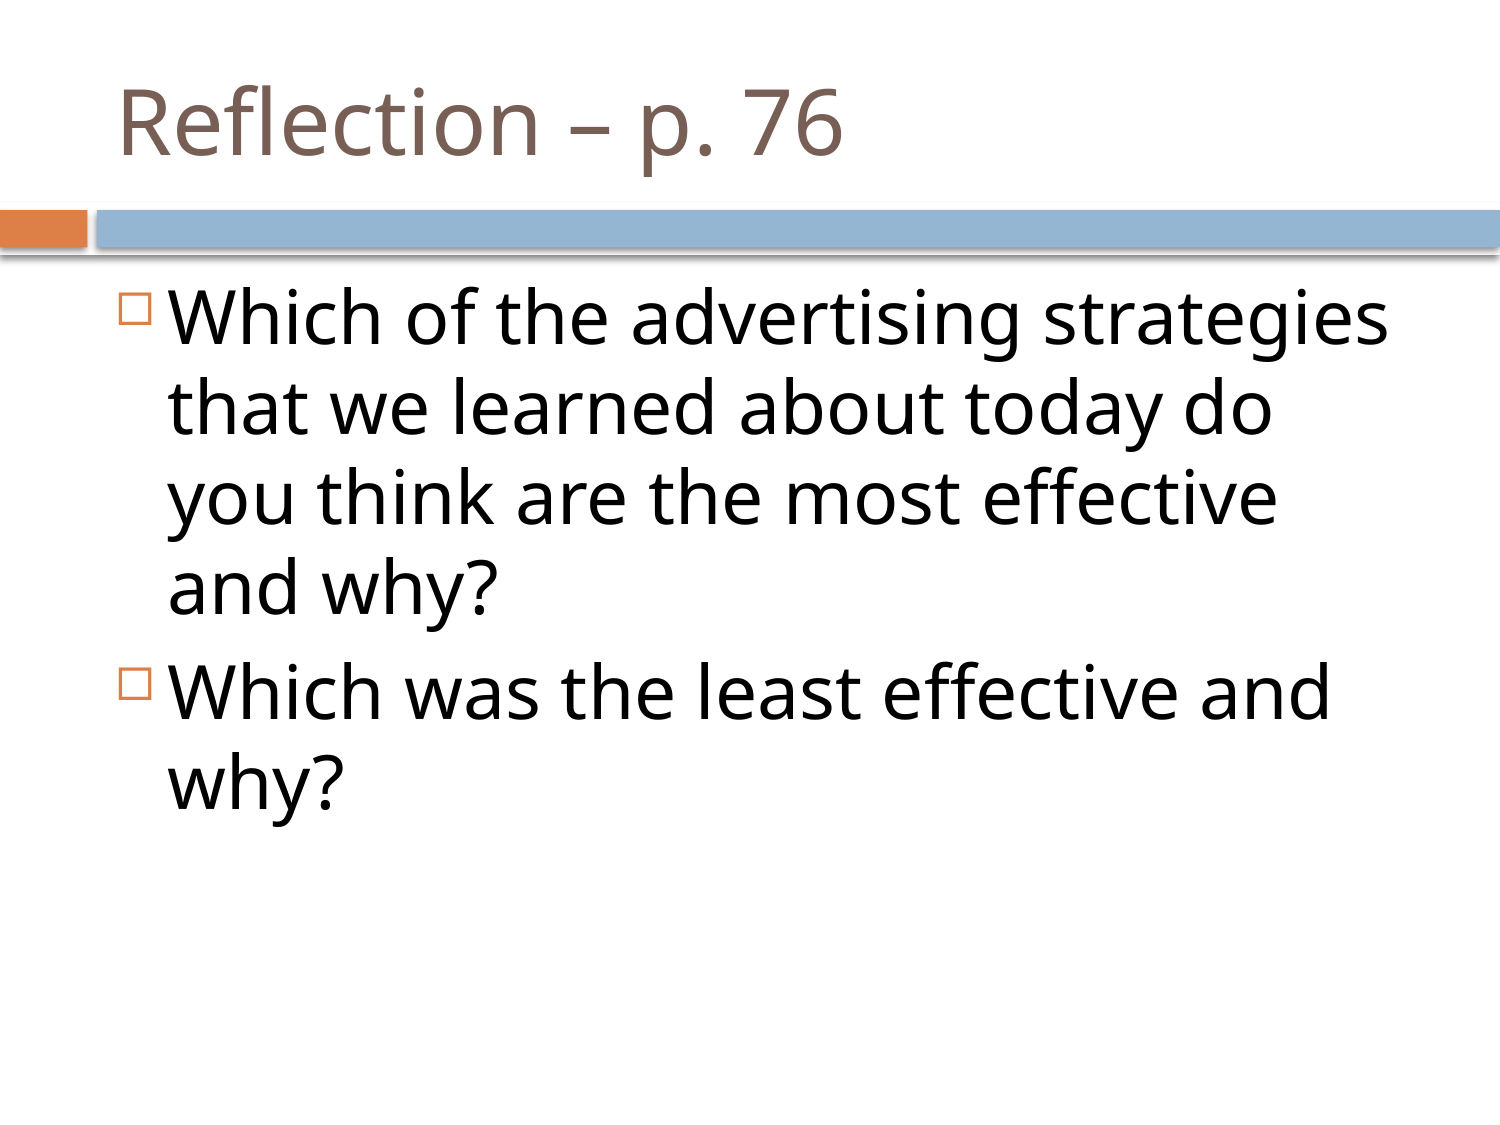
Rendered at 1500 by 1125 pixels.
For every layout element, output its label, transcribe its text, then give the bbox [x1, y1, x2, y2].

title Reflection – p. 76 [100, 37, 1438, 200]
list Which of the advertising strategies that we learned about today do you think are the most effective and why? Which was the least effective and why? [100, 262, 1438, 1000]
